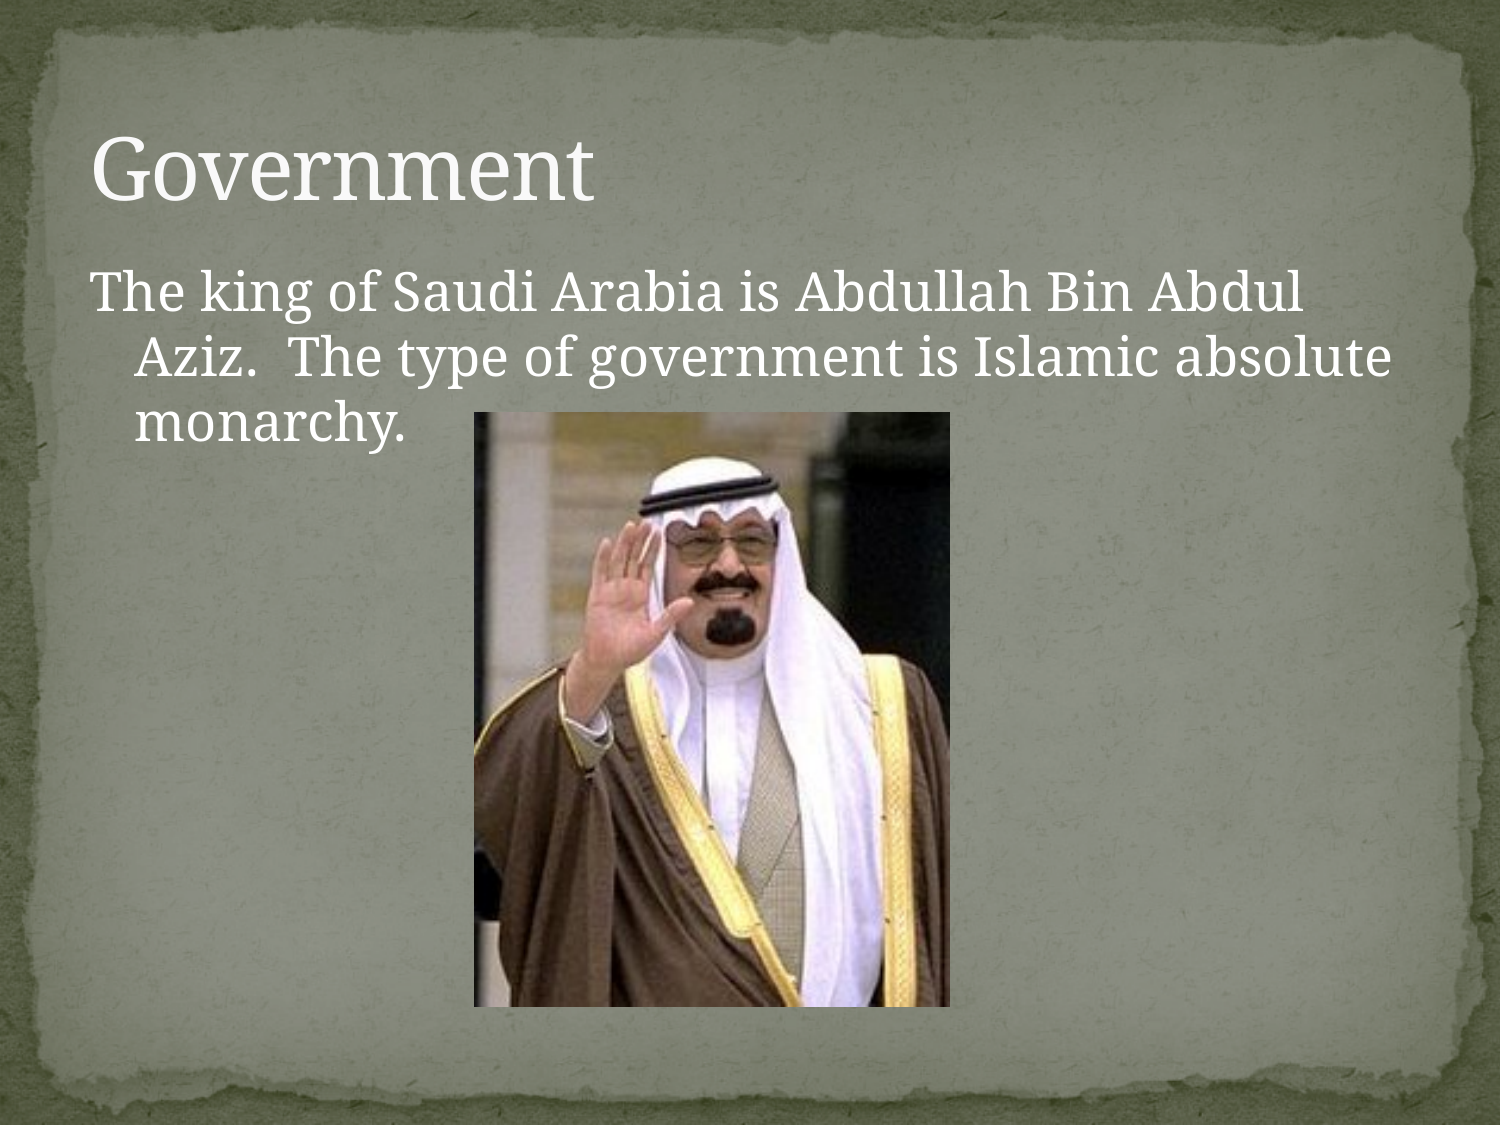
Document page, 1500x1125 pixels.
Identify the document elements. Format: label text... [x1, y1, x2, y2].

title Government [74, 24, 1425, 225]
list The king of Saudi Arabia is Abdullah Bin Abdul Aziz. The type of government is Islamic absolute monarchy. [75, 249, 1425, 1000]
picture [474, 412, 951, 1007]
